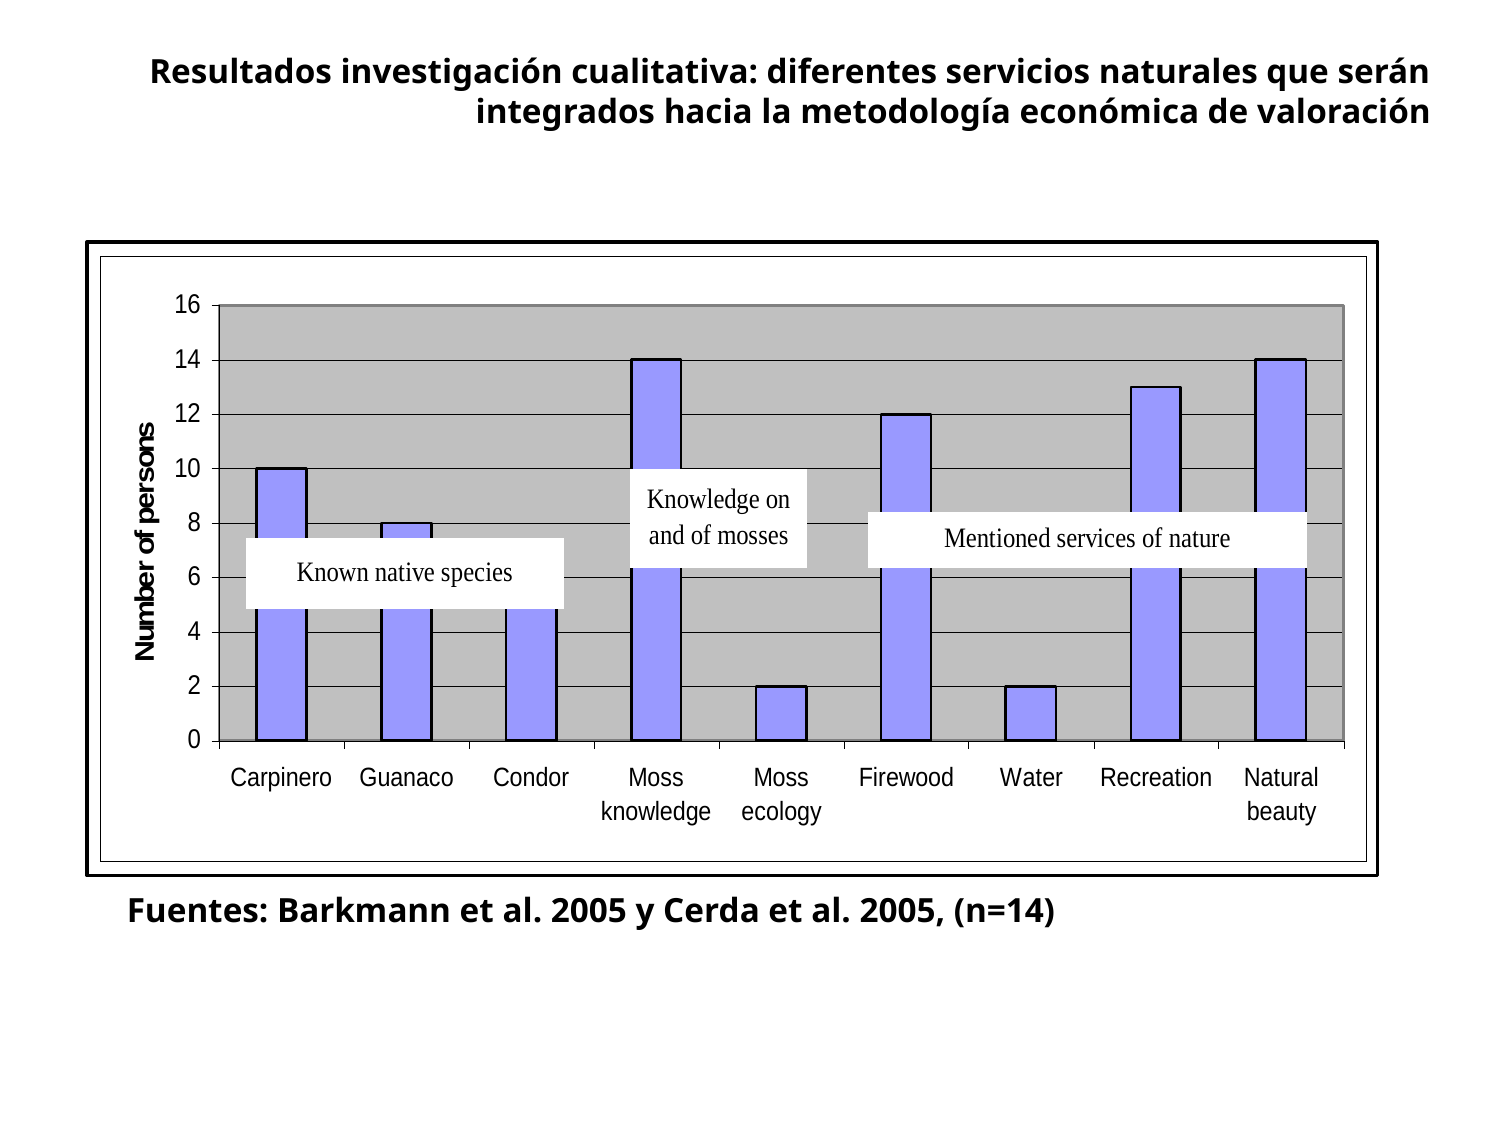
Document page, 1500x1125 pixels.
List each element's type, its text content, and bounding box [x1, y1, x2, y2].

text_box Fuentes: Barkmann et al. 2005 y Cerda et al. 2005, (n=14) [112, 883, 1365, 937]
text_box Resultados investigación cualitativa: diferentes servicios naturales que serán integrados hacia la metodología económica de valoración [64, 42, 1447, 138]
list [88, 243, 1377, 875]
